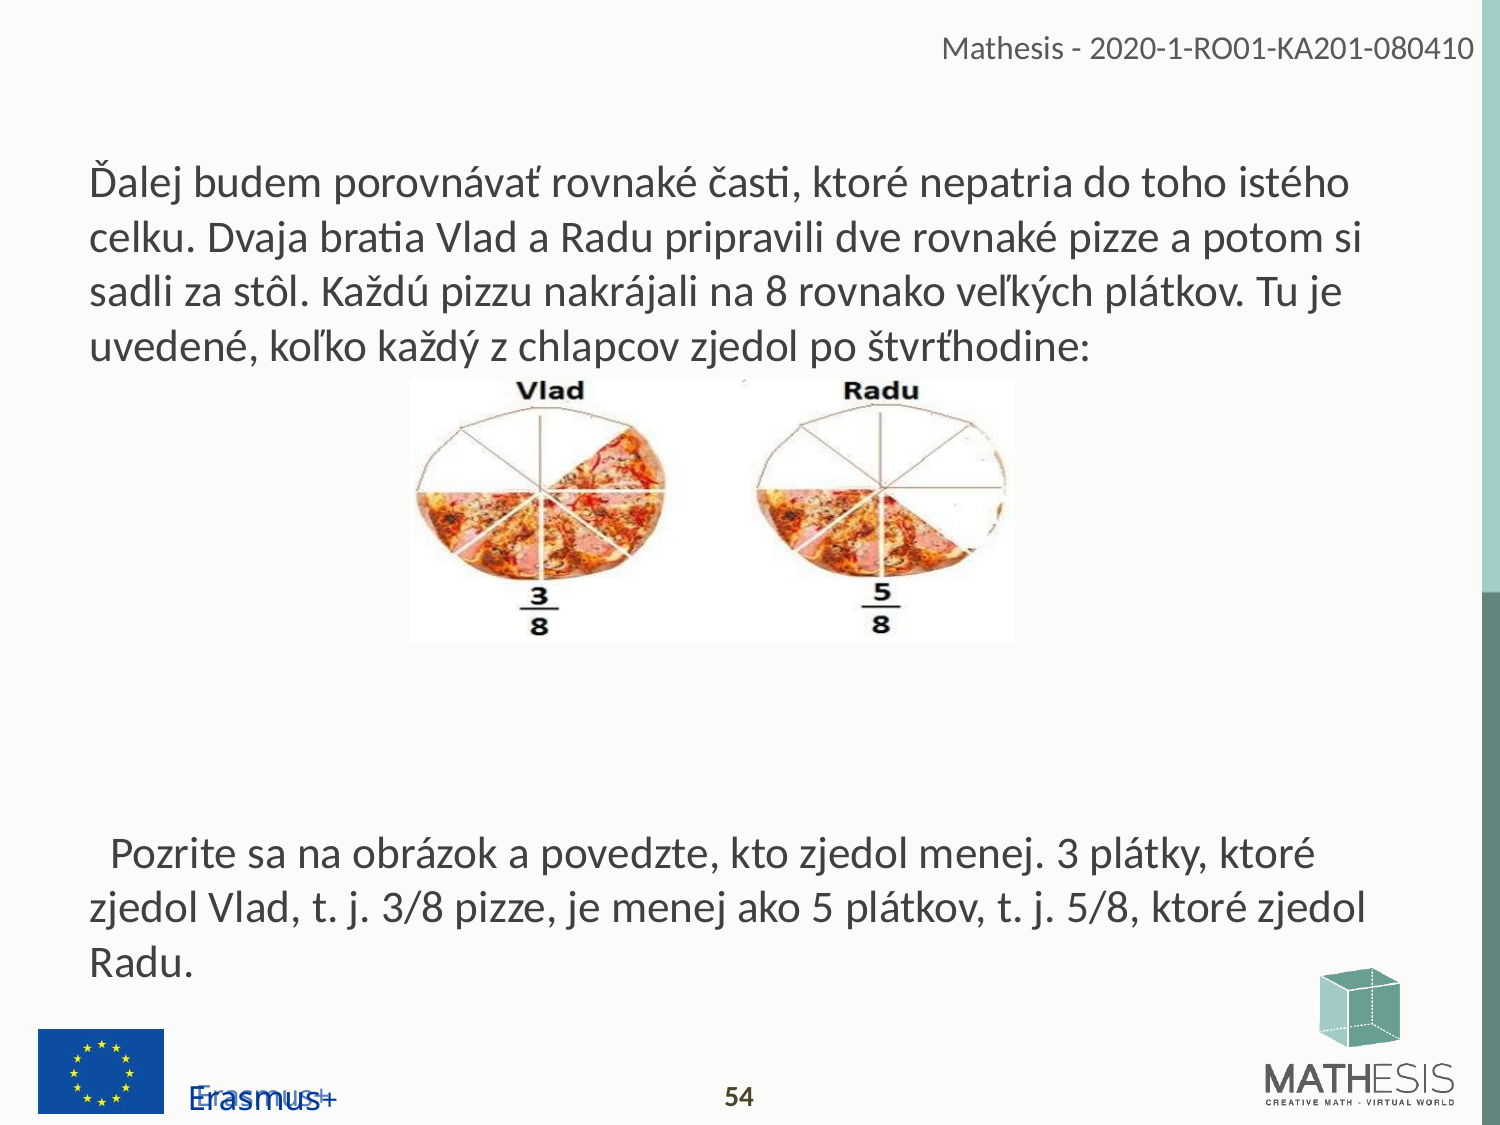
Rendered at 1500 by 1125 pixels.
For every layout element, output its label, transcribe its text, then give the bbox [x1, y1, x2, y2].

picture [409, 378, 1015, 644]
list Ďalej budem porovnávať rovnaké časti, ktoré nepatria do toho istého celku. Dvaja bratia Vlad a Radu pripravili dve rovnaké pizze a potom si sadli za stôl. Každú pizzu nakrájali na 8 rovnako veľkých plátkov. Tu je uvedené, koľko každý z chlapcov zjedol po štvrťhodine: Pozrite sa na obrázok a povedzte, kto zjedol menej. 3 plátky, ktoré zjedol Vlad, t. j. 3/8 pizze, je menej ako 5 plátkov, t. j. 5/8, ktoré zjedol Radu. [75, 145, 1425, 1005]
picture [38, 1029, 164, 1114]
